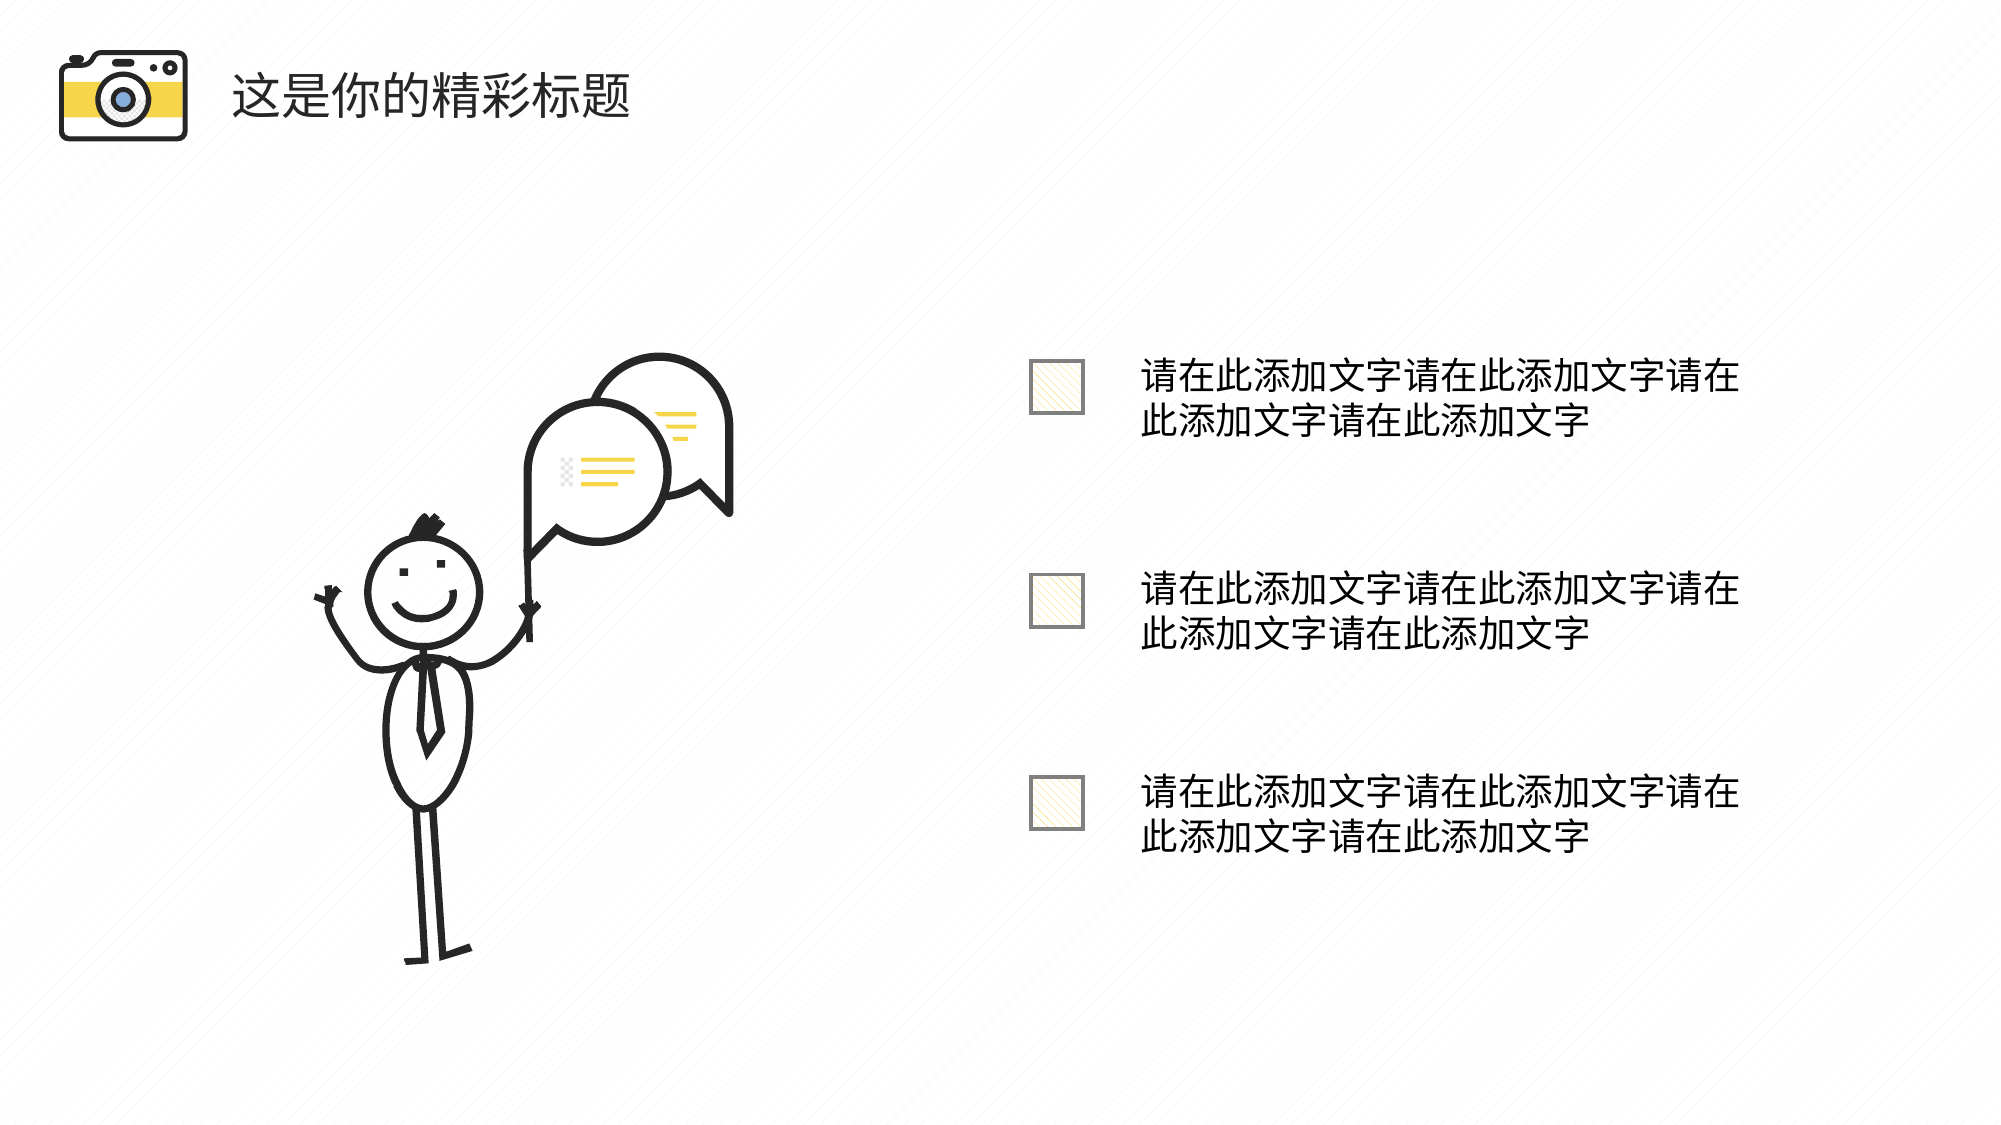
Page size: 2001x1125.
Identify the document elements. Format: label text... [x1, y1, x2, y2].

text_box 请在此添加文字请在此添加文字请在此添加文字请在此添加文字 [1125, 344, 1777, 449]
text_box [1030, 574, 1084, 628]
text_box 请在此添加文字请在此添加文字请在此添加文字请在此添加文字 [1125, 760, 1777, 866]
text_box [1030, 776, 1084, 830]
text_box 这是你的精彩标题 [217, 57, 689, 133]
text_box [523, 352, 734, 563]
text_box 请在此添加文字请在此添加文字请在此添加文字请在此添加文字 [1125, 558, 1777, 663]
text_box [313, 513, 542, 965]
text_box [1030, 360, 1084, 414]
picture [59, 49, 189, 141]
